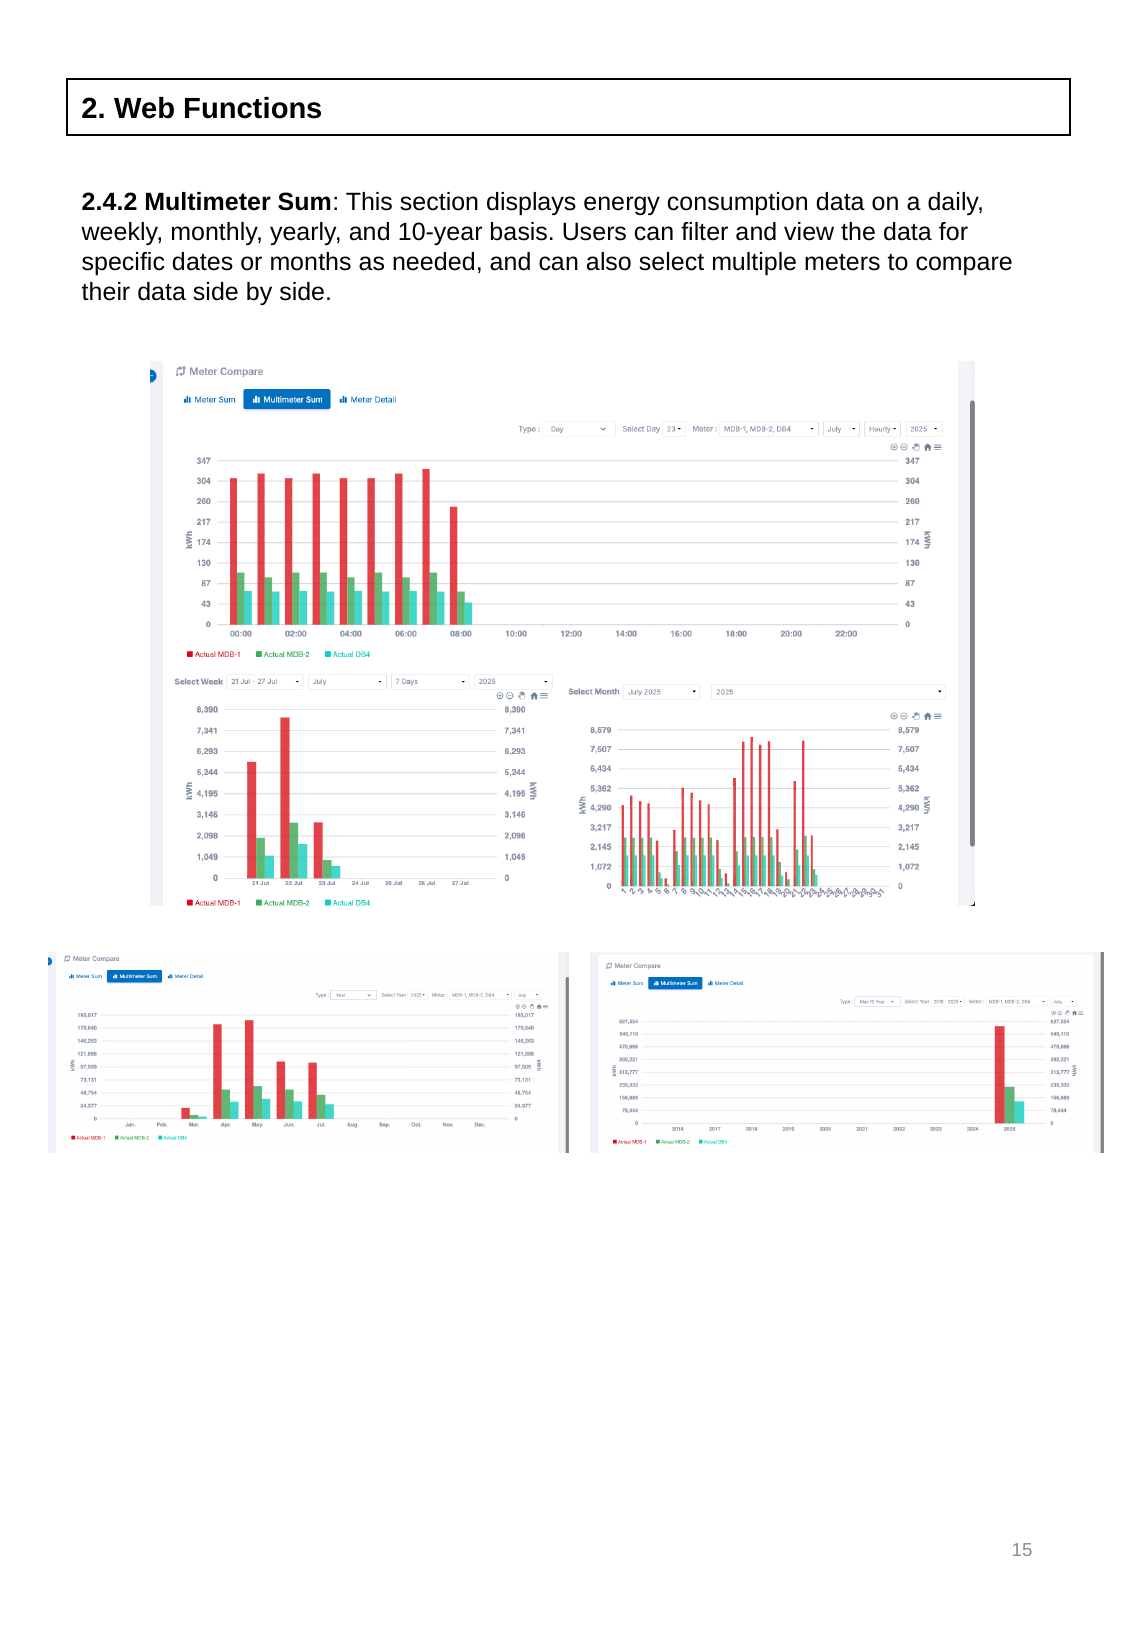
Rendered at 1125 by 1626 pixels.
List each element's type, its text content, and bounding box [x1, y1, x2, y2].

text_box 2.4.2 Multimeter Sum: This section displays energy consumption data on a daily, weekly, monthly, yearly, and 10-year basis. Users can filter and view the data for specific dates or months as needed, and can also select multiple meters to compare their data side by side. [66, 177, 1071, 313]
picture [150, 361, 975, 906]
picture [48, 952, 569, 1153]
slide_number 15 [794, 1506, 1048, 1593]
text_box 2. Web Functions [66, 78, 1071, 136]
picture [590, 952, 1104, 1154]
